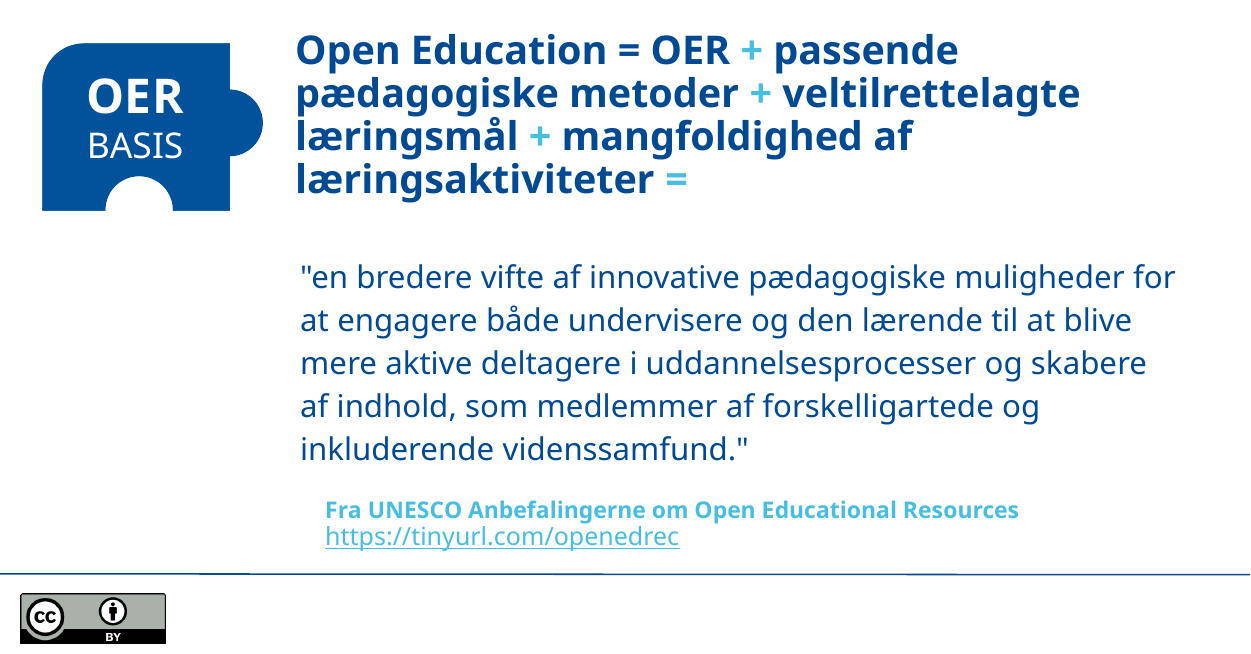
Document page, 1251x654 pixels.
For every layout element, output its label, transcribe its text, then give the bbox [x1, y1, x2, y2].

text_box [0, 582, 1250, 654]
text_box https://tinyurl.com/openedrec [312, 508, 765, 567]
text_box OER BASIS [266, 50, 410, 181]
text_box "en bredere vifte af innovative pædagogiske muligheder for at engagere både undervisere og den lærende til at blive mere aktive deltagere i uddannelsesprocesser og skabere af indhold, som medlemmer af forskelligartede og inkluderende videnssamfund." [288, 239, 1193, 515]
picture [20, 592, 166, 645]
text_box Fra UNESCO Anbefalingerne om Open Educational Resources [312, 482, 1118, 535]
text_box Open Education = OER + passende pædagogiske metoder + veltilrettelagte læringsmål + mangfoldighed af læringsaktiviteter = [282, 17, 1208, 215]
picture [41, 43, 263, 212]
